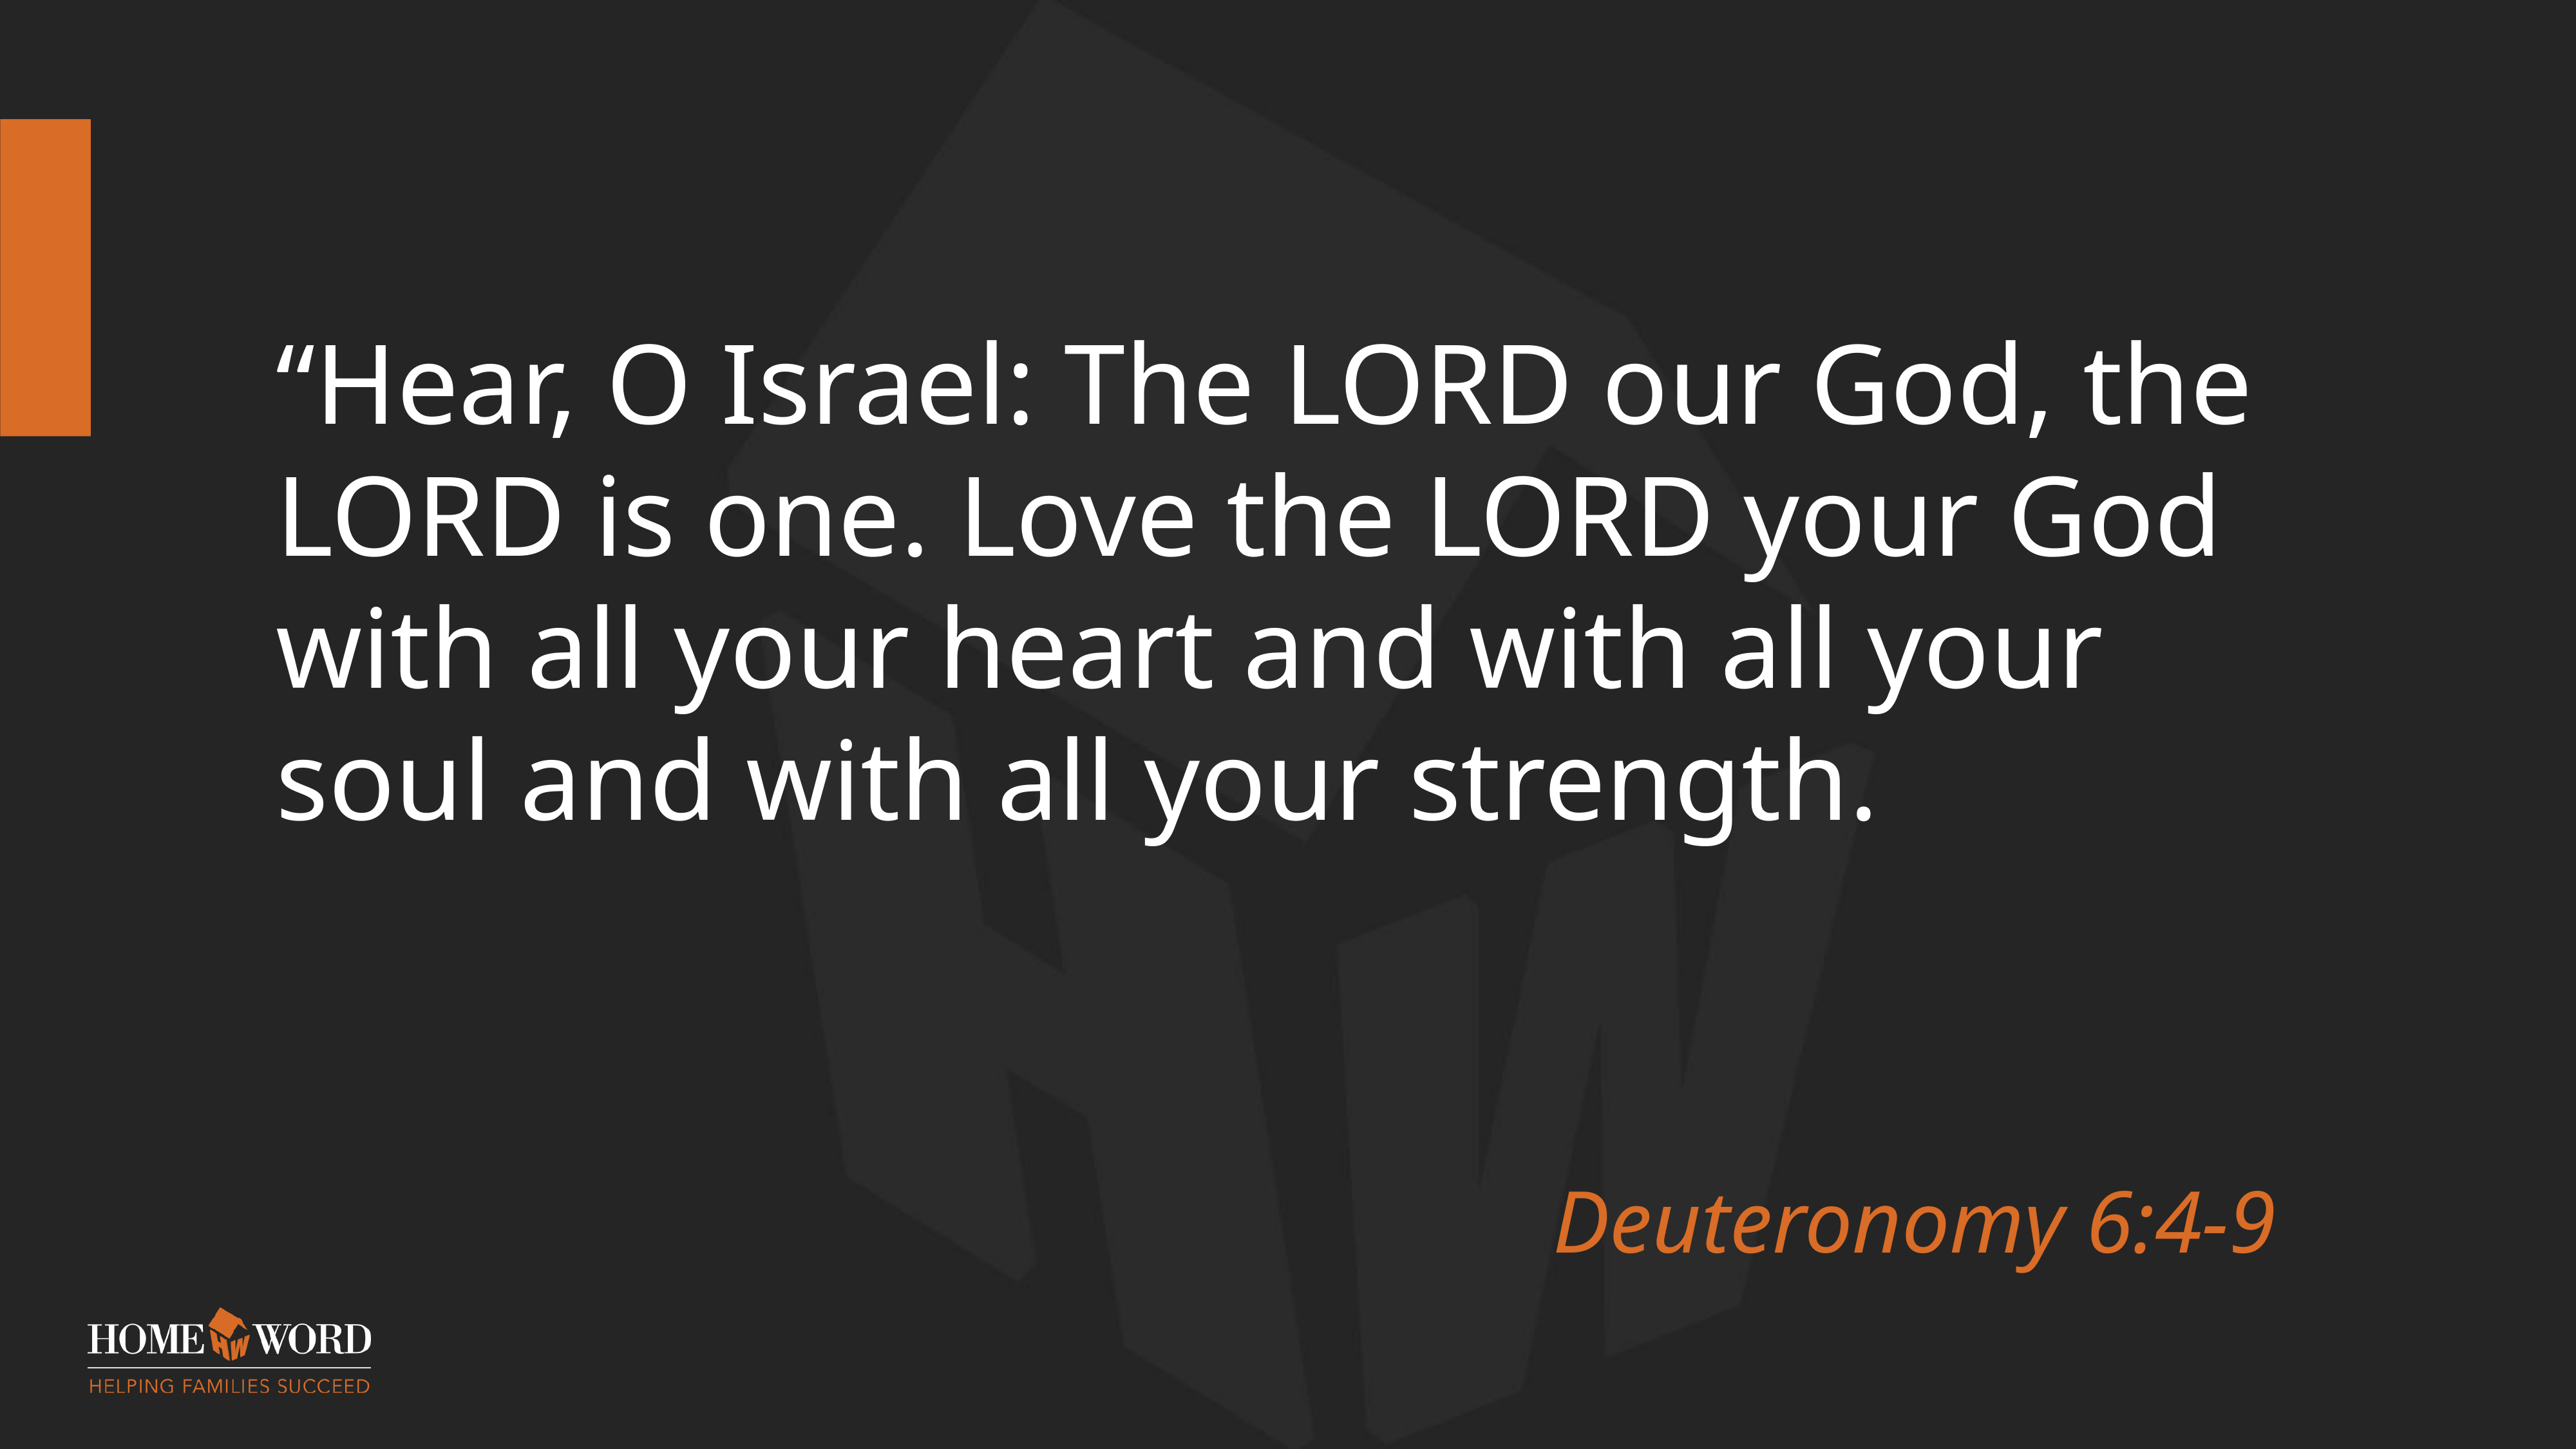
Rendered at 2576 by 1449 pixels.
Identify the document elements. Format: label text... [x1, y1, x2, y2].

title “Hear, O Israel: The LORD our God, the LORD is one. Love the LORD your God with all your heart and with all your soul and with all your strength. [270, 308, 2291, 1032]
picture [0, 0, 2576, 1449]
text_box Deuteronomy 6:4-9 [337, 1162, 2282, 1276]
